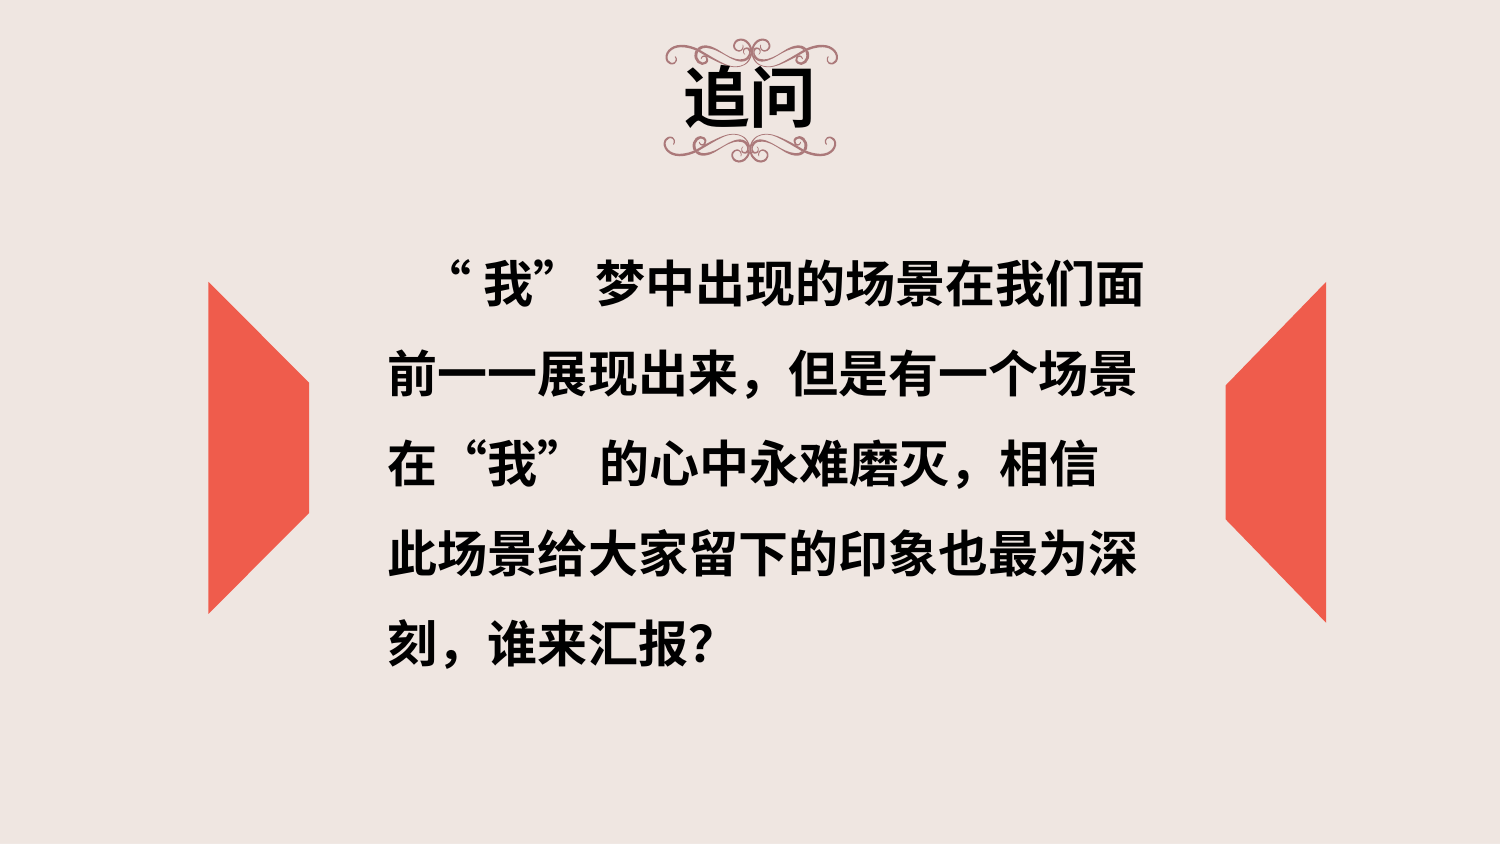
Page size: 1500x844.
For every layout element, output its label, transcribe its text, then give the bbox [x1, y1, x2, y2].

text_box [1225, 281, 1327, 623]
text_box [208, 281, 310, 614]
title 追问 [352, 70, 1148, 131]
text_box “我” 梦中出现的场景在我们面前一一展现出来，但是有一个场景在“我” 的心中永难磨灭，相信此场景给大家留下的印象也最为深刻，谁来汇报？ [372, 415, 1162, 481]
